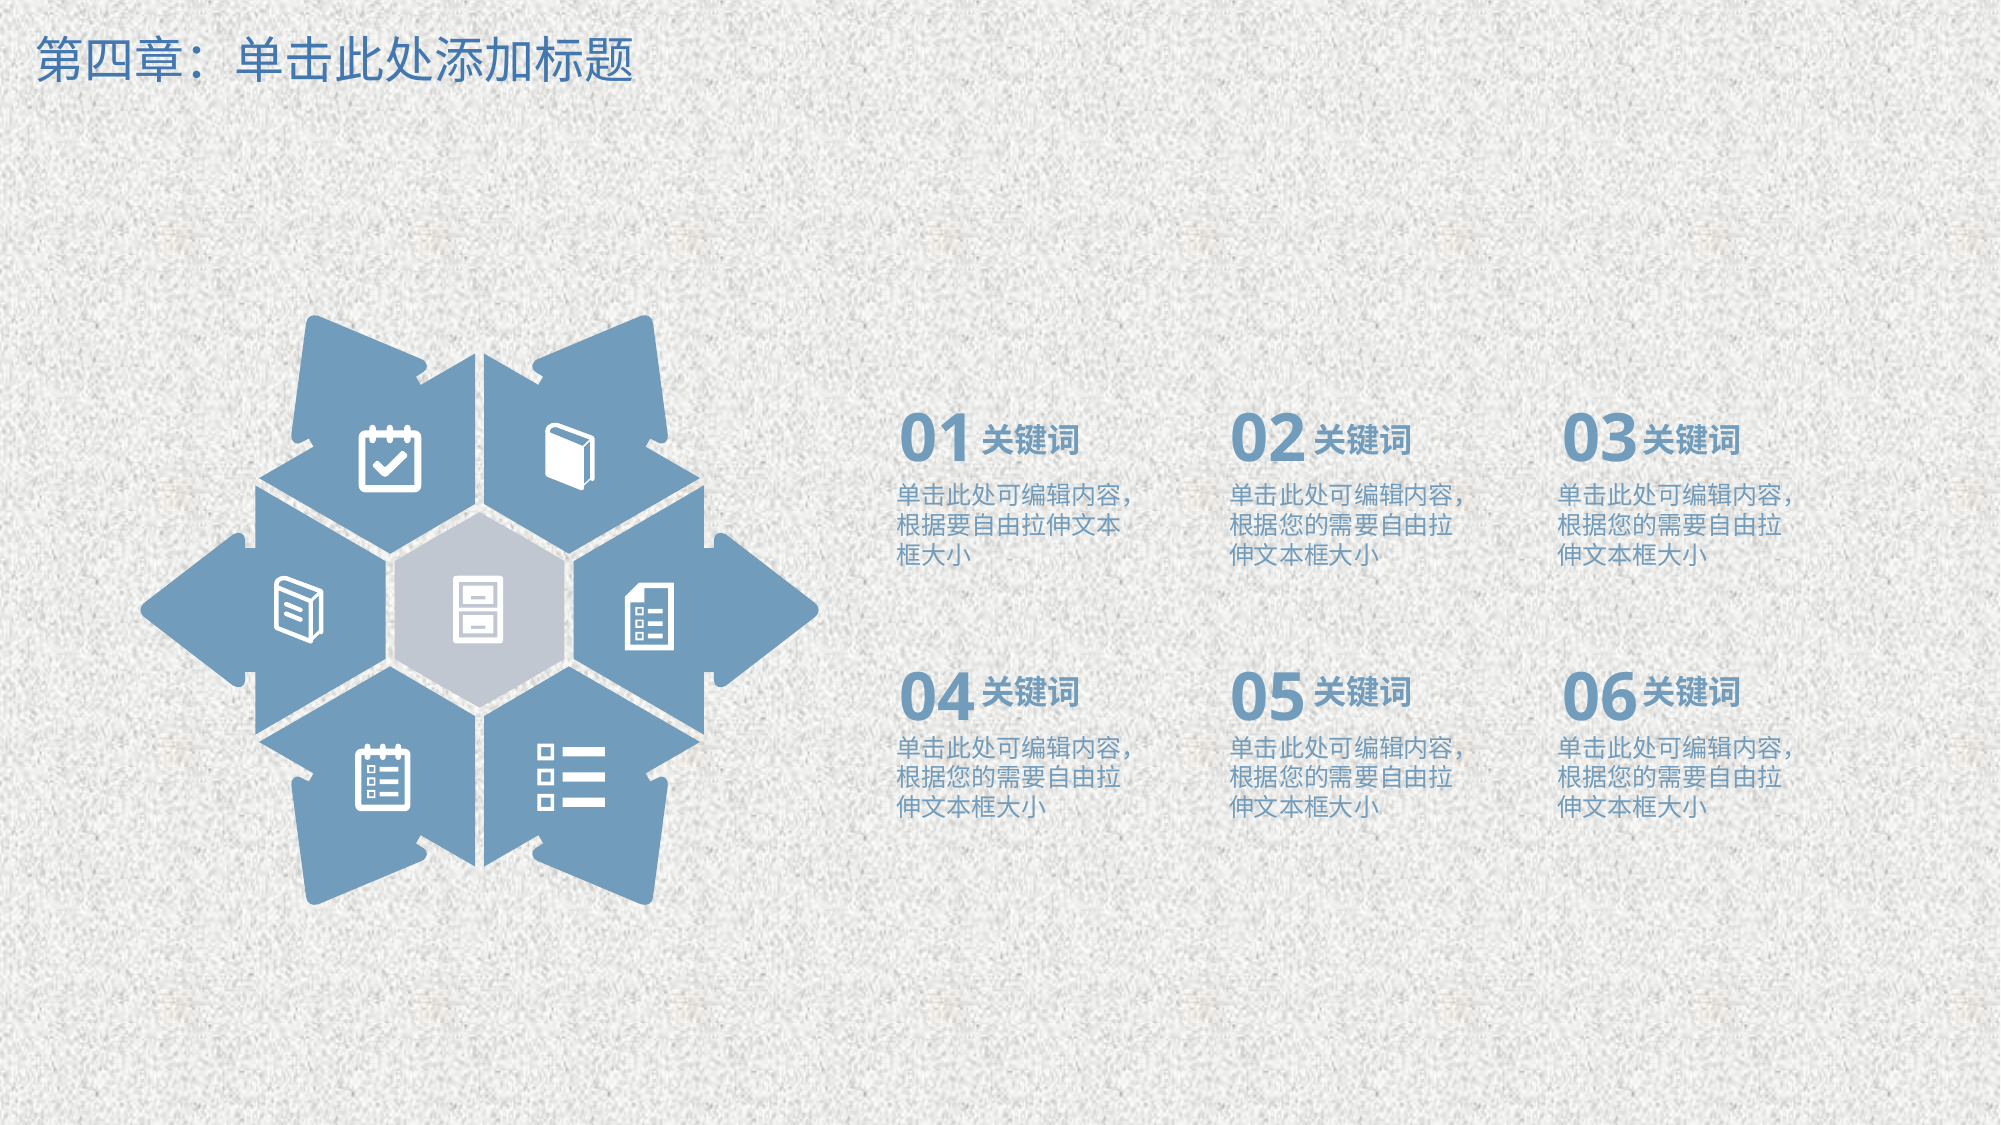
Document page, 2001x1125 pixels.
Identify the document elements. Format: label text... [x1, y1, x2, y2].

text_box 02 [1215, 386, 1351, 477]
text_box 单击此处可编辑内容，根据您的需要自由拉伸文本框大小 [1557, 732, 1787, 822]
text_box 关键词 [1642, 670, 1774, 711]
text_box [453, 575, 504, 644]
text_box 关键词 [981, 670, 1113, 711]
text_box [573, 485, 821, 735]
text_box 单击此处可编辑内容，根据您的需要自由拉伸文本框大小 [1229, 479, 1458, 570]
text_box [259, 313, 476, 554]
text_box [358, 424, 422, 493]
text_box 第四章：单击此处添加标题 [19, 20, 665, 96]
text_box 单击此处可编辑内容，根据您的需要自由拉伸文本框大小 [1557, 479, 1787, 570]
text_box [537, 743, 605, 811]
text_box [394, 512, 565, 708]
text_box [624, 582, 674, 651]
text_box 关键词 [981, 418, 1113, 459]
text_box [355, 743, 411, 812]
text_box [139, 485, 386, 735]
text_box 关键词 [1642, 418, 1774, 459]
text_box 06 [1547, 645, 1663, 734]
text_box 关键词 [1313, 670, 1446, 711]
text_box 单击此处可编辑内容，根据您的需要自由拉伸文本框大小 [1229, 732, 1458, 822]
picture [0, 0, 2001, 1125]
text_box 关键词 [1313, 418, 1446, 459]
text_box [273, 574, 324, 644]
text_box 单击此处可编辑内容，根据您的需要自由拉伸文本框大小 [896, 732, 1126, 822]
text_box 04 [884, 645, 1019, 734]
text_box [484, 666, 701, 907]
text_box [484, 313, 701, 554]
text_box 单击此处可编辑内容，根据要自由拉伸文本框大小 [896, 479, 1126, 570]
text_box 01 [884, 386, 1019, 477]
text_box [259, 666, 476, 907]
text_box 05 [1215, 645, 1351, 734]
text_box 03 [1547, 386, 1663, 477]
